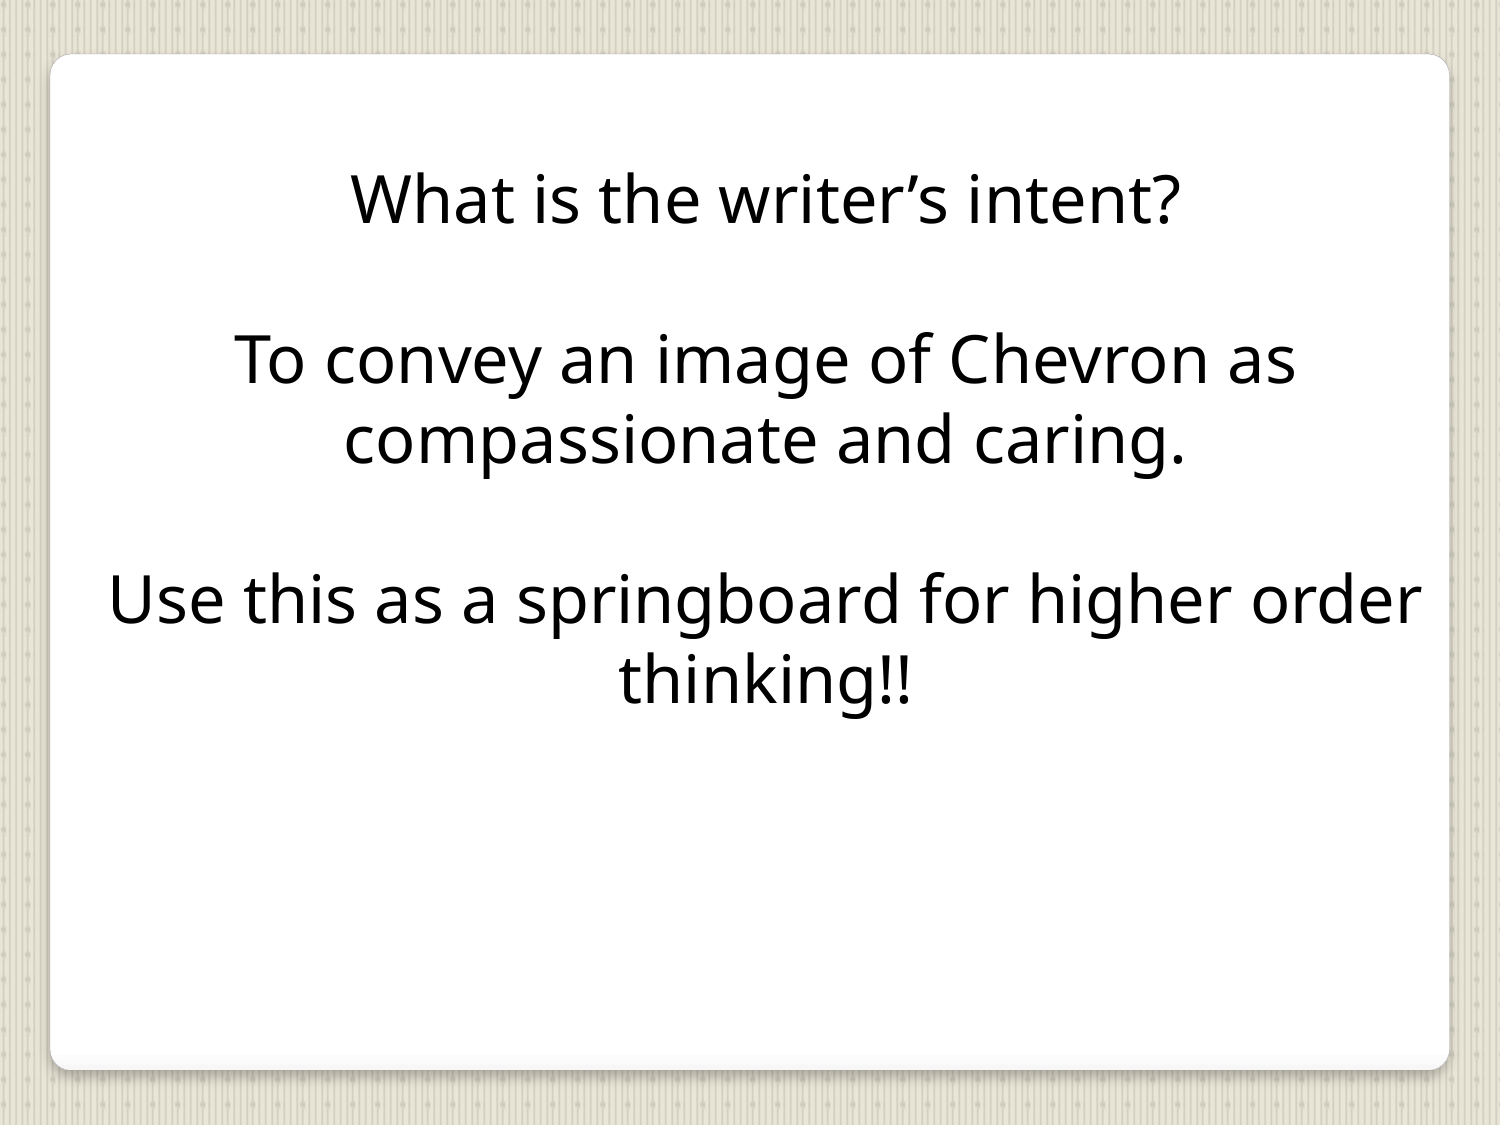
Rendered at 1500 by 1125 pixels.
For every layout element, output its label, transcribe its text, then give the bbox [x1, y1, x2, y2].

text_box What is the writer’s intent? To convey an image of Chevron as compassionate and caring. Use this as a springboard for higher order thinking!! [72, 149, 1460, 965]
